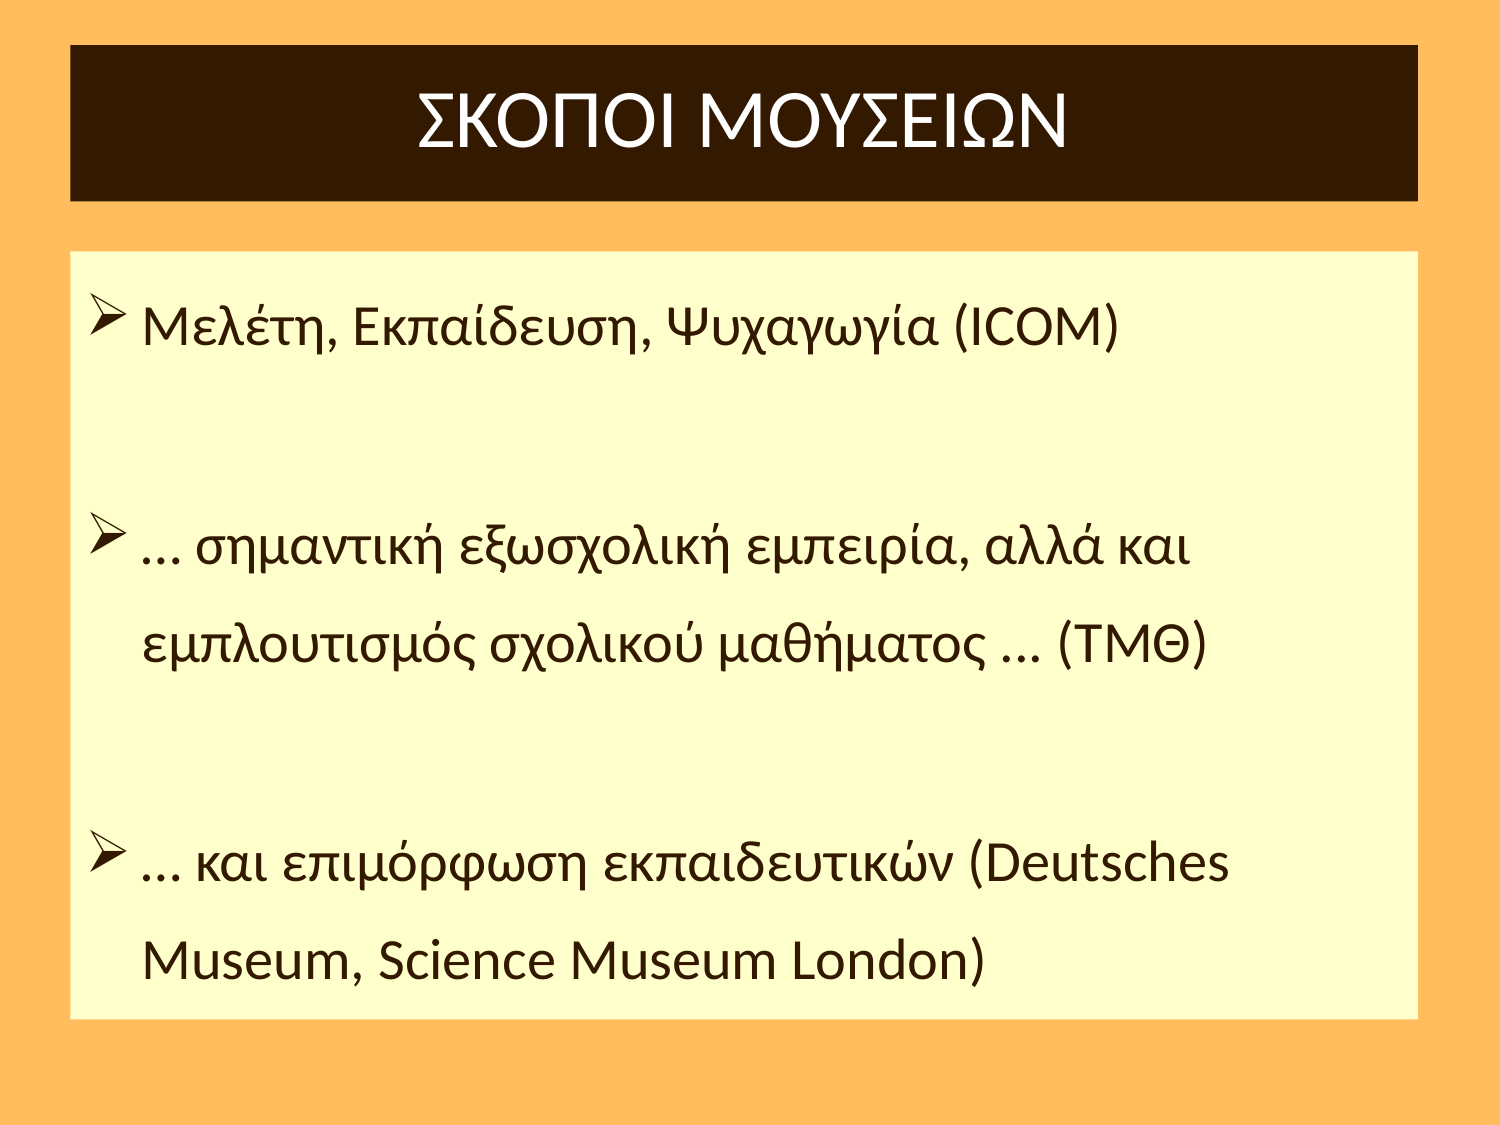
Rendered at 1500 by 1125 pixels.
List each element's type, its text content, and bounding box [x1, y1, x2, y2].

title ΣΚΟΠΟΙ ΜΟΥΣΕΙΩΝ [70, 45, 1418, 202]
list Μελέτη, Εκπαίδευση, Ψυχαγωγία (ICOM) … σημαντική εξωσχολική εμπειρία, αλλά και εμπλουτισμός σχολικού μαθήματος ... (ΤΜΘ) … και επιμόρφωση εκπαιδευτικών (Deutsches Museum, Science Museum London) [70, 251, 1418, 1020]
